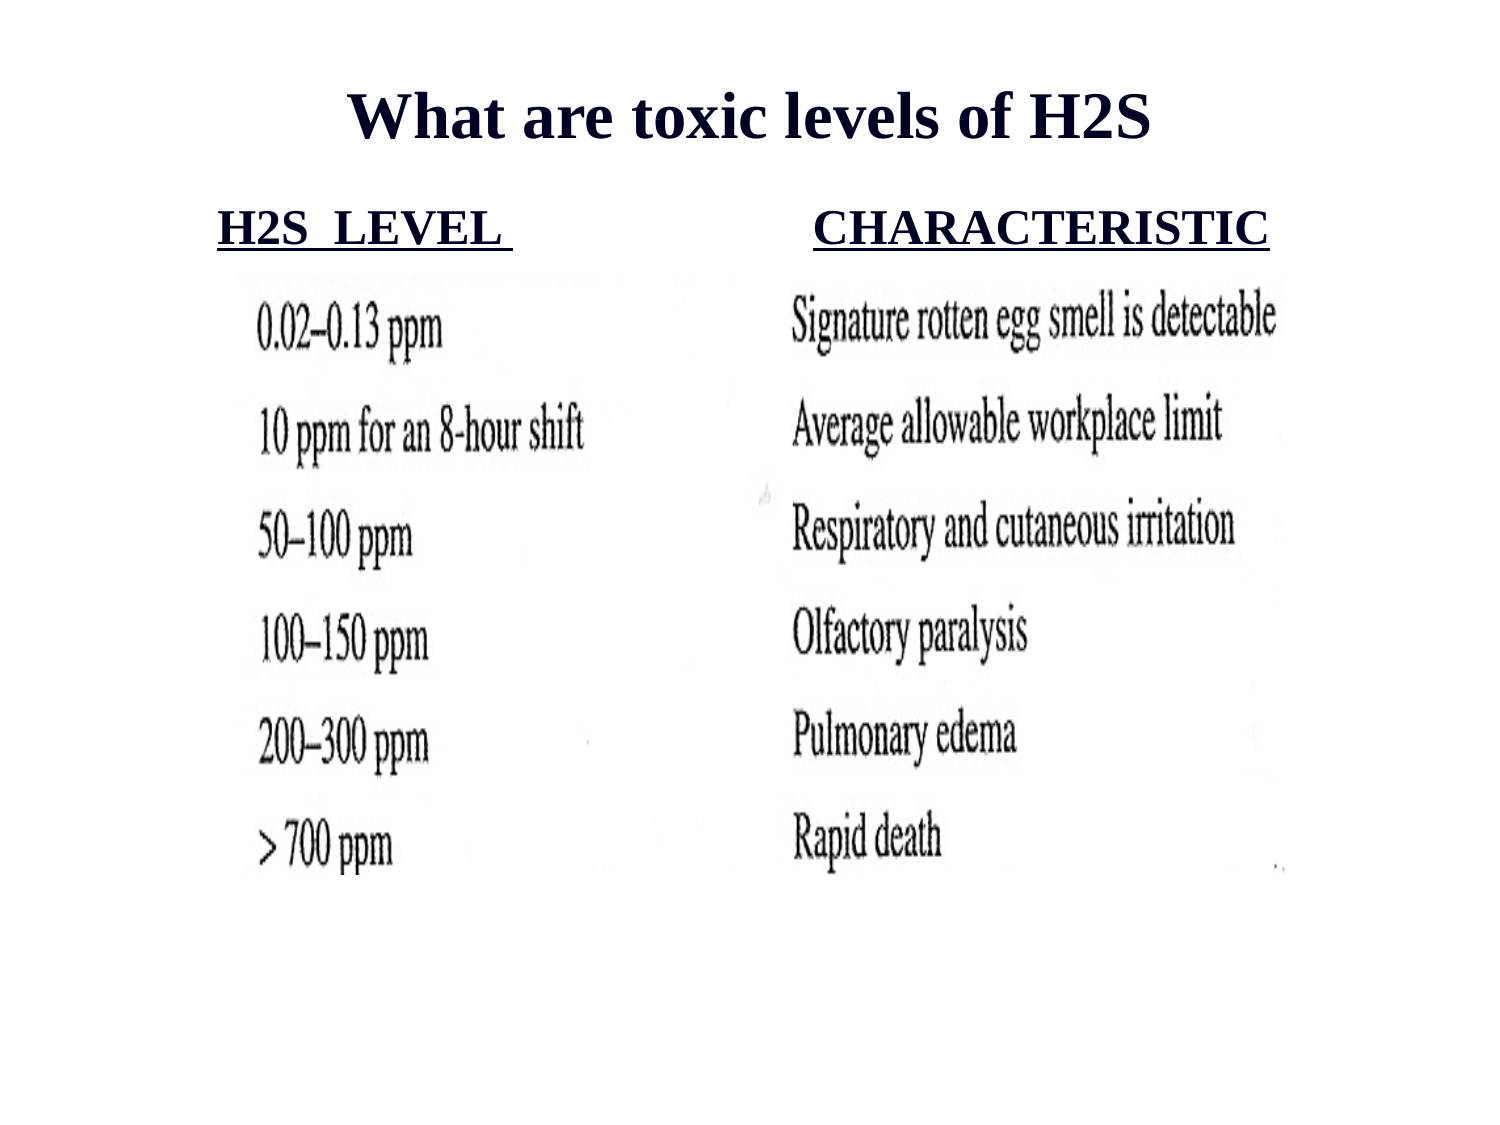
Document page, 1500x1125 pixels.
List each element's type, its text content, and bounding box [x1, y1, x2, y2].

text_box H2S LEVEL CHARACTERISTIC [137, 187, 1475, 263]
title What are toxic levels of H2S [75, 47, 1425, 175]
picture [237, 274, 1288, 876]
